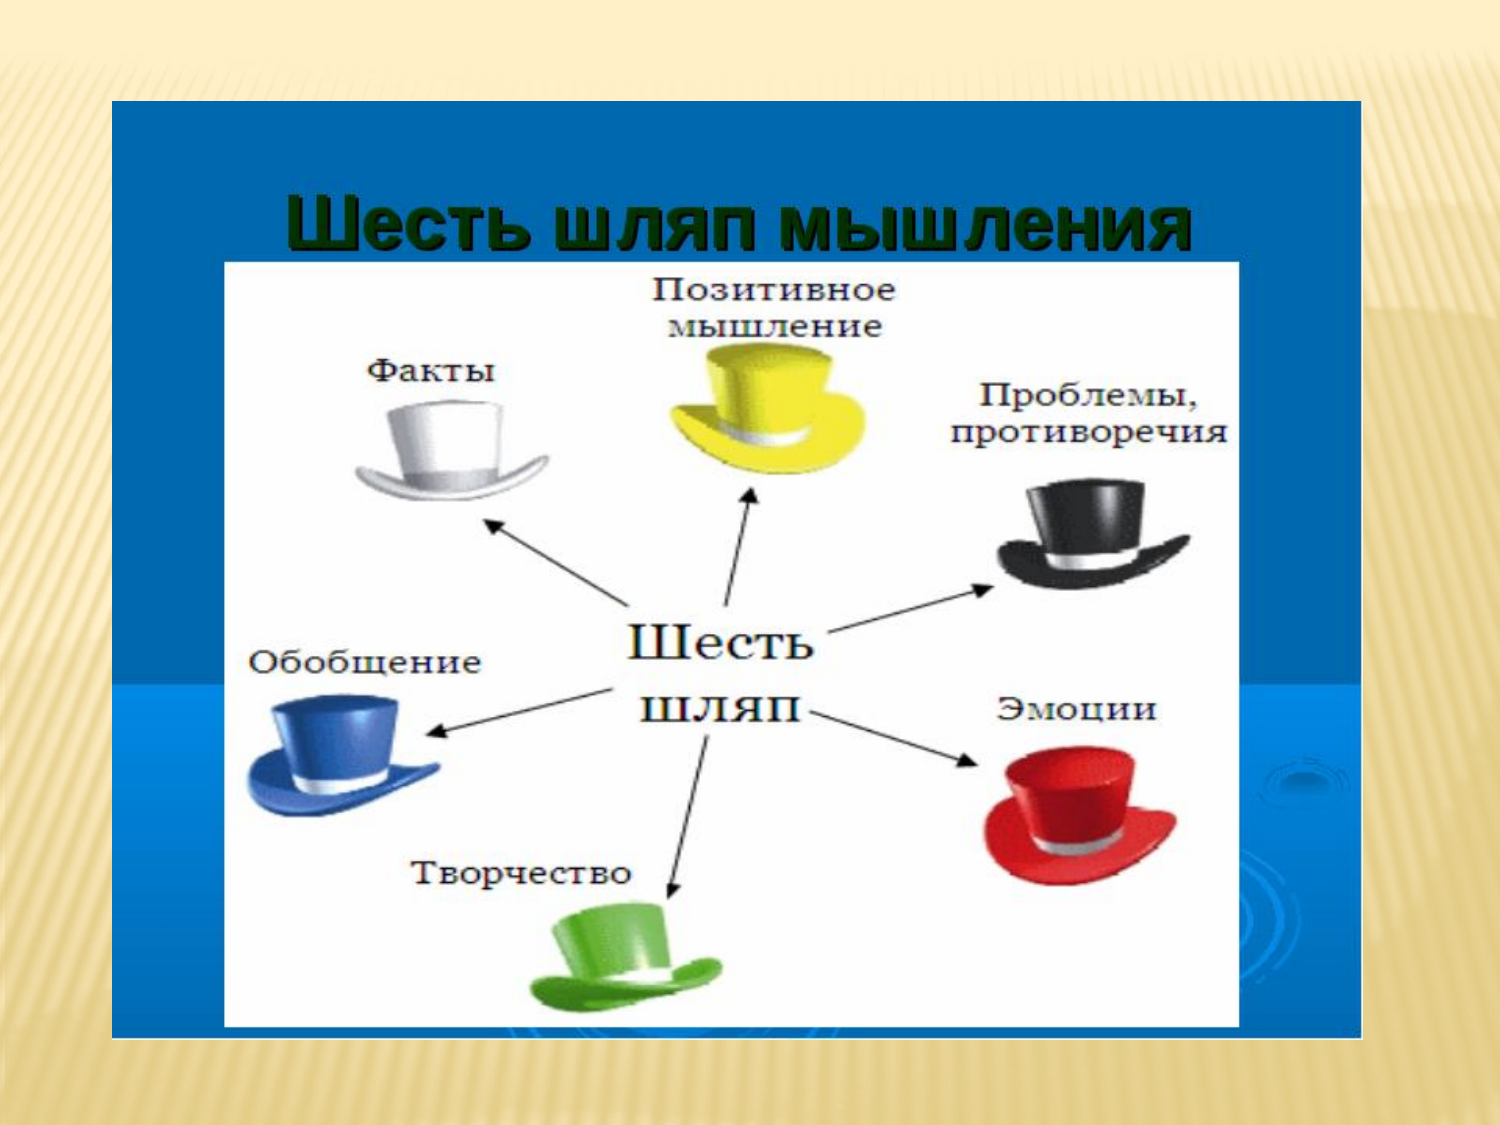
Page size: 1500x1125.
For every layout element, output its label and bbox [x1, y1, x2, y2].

picture [111, 101, 1363, 1040]
